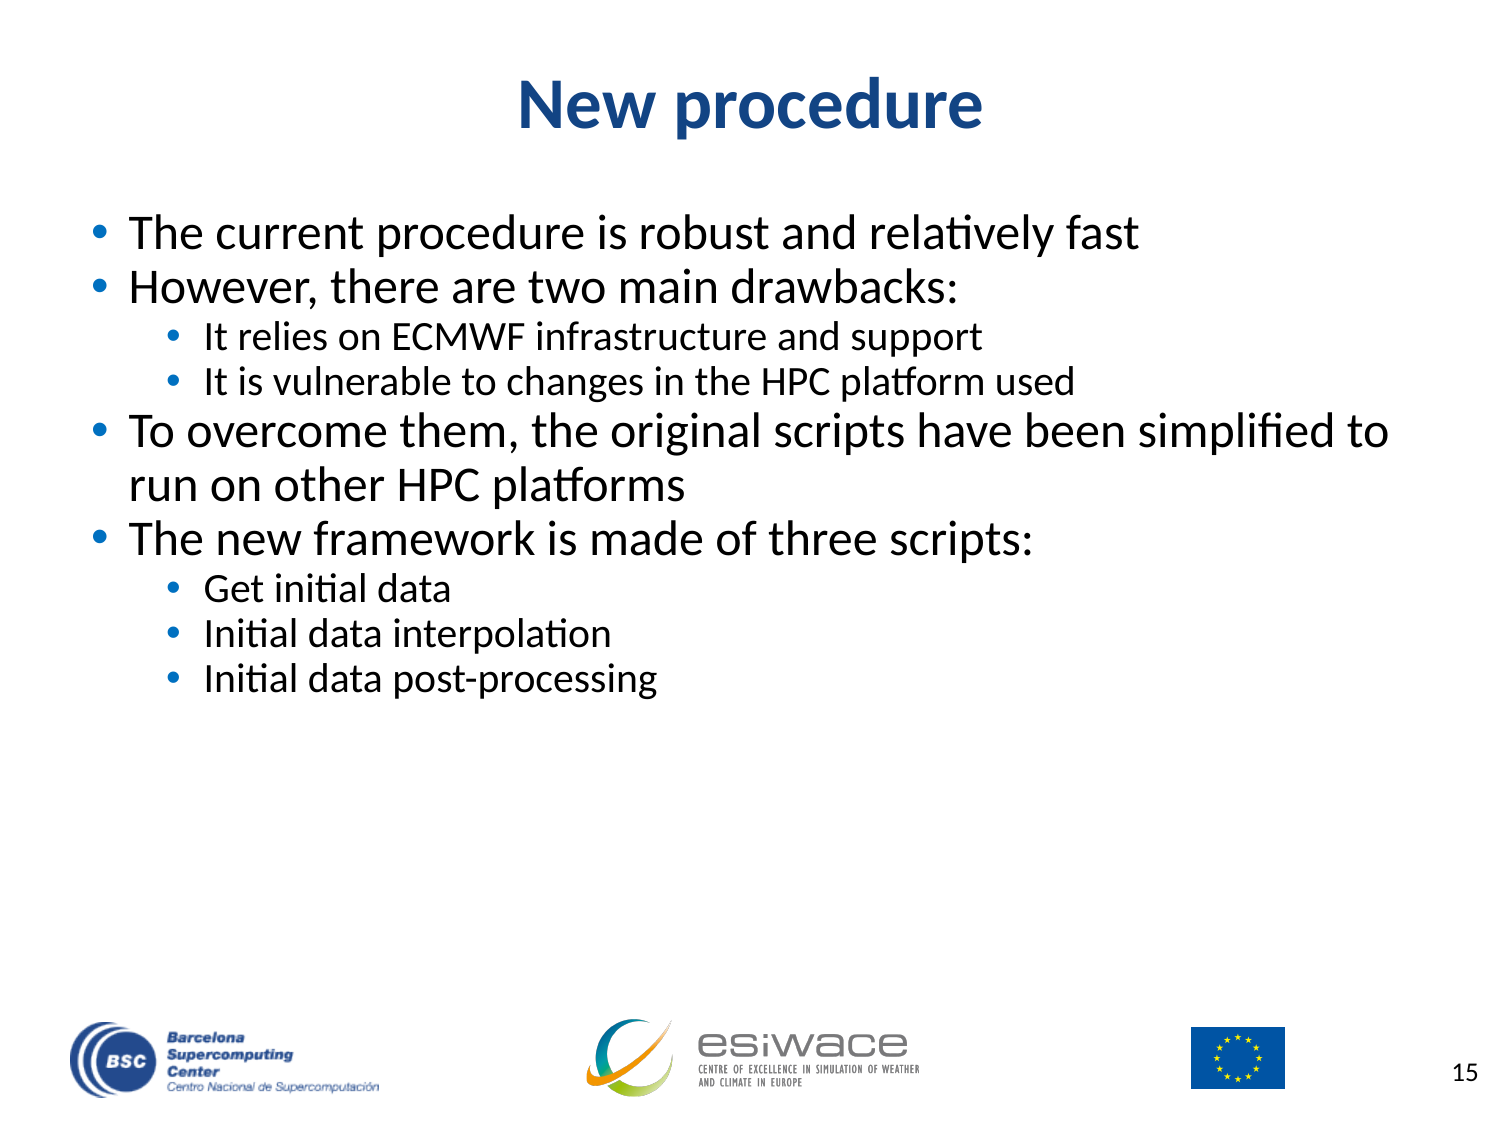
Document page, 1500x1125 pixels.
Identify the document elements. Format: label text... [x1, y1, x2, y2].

slide_number ‹#› [1403, 1038, 1494, 1125]
title New procedure [76, 35, 1427, 174]
picture [580, 1017, 920, 1099]
picture [70, 1022, 379, 1098]
picture [1190, 1027, 1285, 1090]
list The current procedure is robust and relatively fast However, there are two main drawbacks: It relies on ECMWF infrastructure and support It is vulnerable to changes in the HPC platform used To overcome them, the original scripts have been simplified to run on other HPC platforms The new framework is made of three scripts: Get initial data Initial data interpolation Initial data post-processing [76, 199, 1427, 993]
